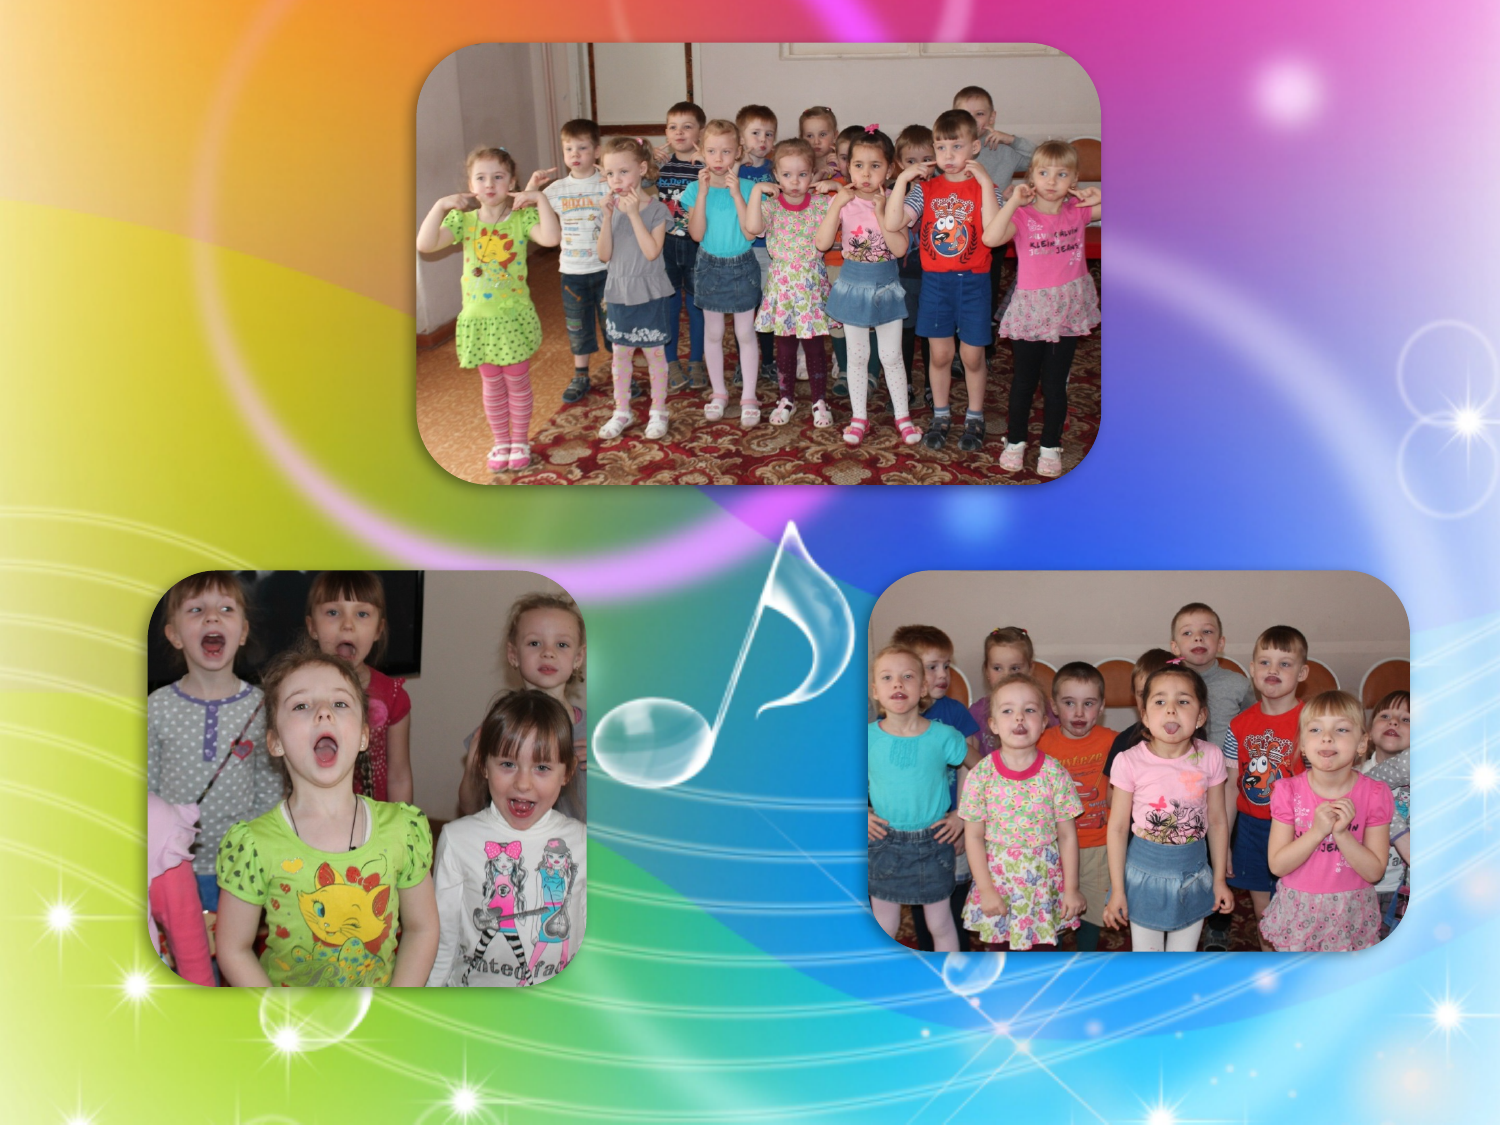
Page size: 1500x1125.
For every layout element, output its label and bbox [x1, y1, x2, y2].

picture [0, 0, 1500, 1125]
list [75, 262, 1425, 1005]
